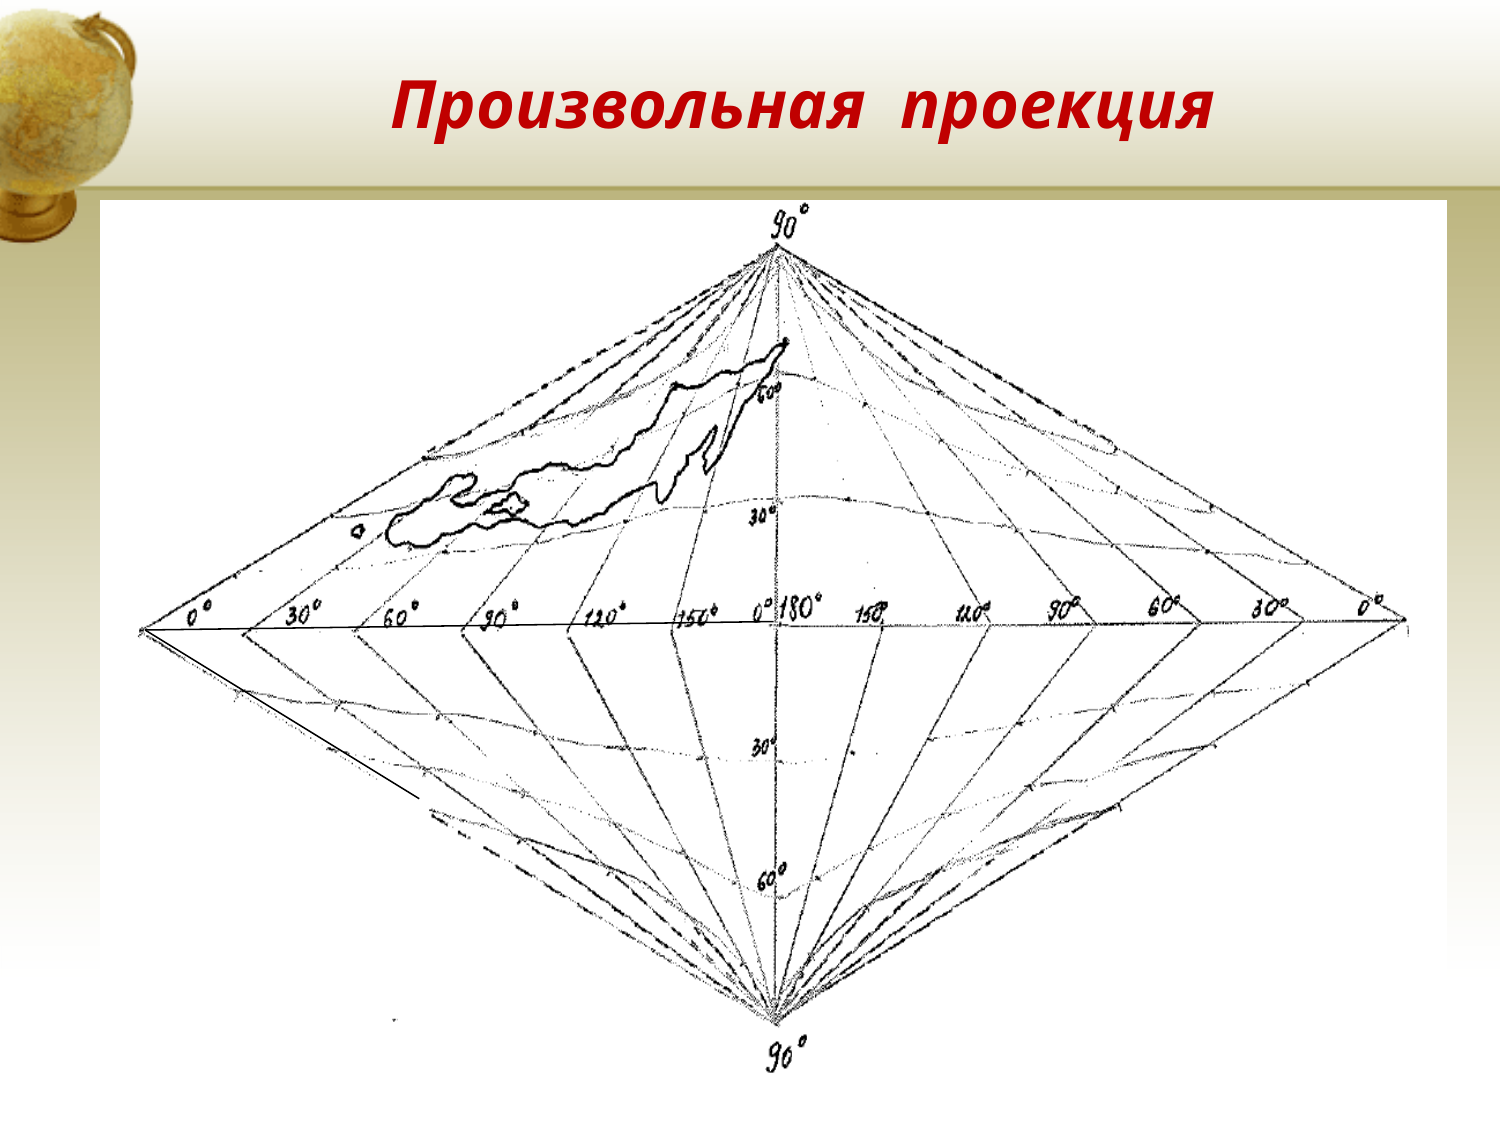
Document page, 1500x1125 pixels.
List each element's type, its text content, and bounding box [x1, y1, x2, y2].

picture [0, 0, 1500, 1125]
title Произвольная проекция [170, 0, 1436, 150]
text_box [144, 629, 420, 799]
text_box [144, 621, 774, 631]
